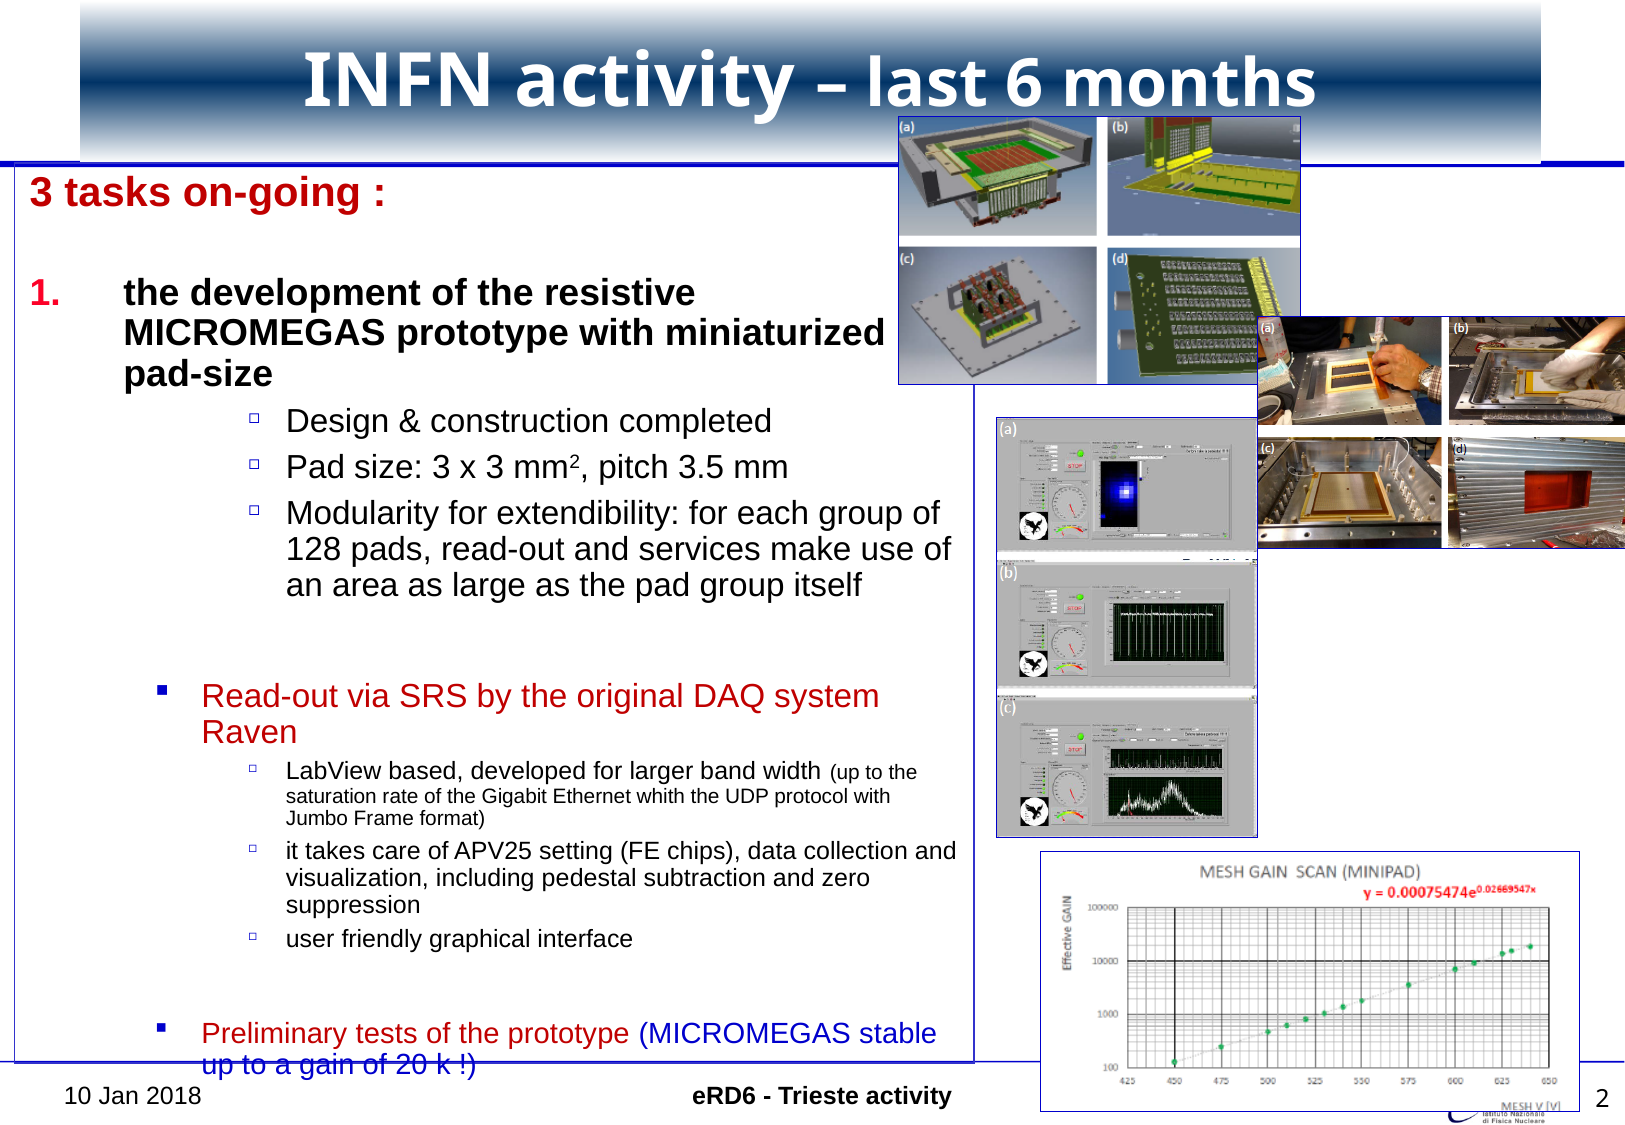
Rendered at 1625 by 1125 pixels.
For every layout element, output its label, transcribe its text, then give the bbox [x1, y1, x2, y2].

title INFN activity – last 6 months [80, 1, 1541, 164]
picture [1039, 850, 1580, 1125]
picture [897, 116, 1625, 838]
list 3 tasks on-going : the development of the resistive MICROMEGAS prototype with miniaturized pad-size Design & construction completed Pad size: 3 x 3 mm2, pitch 3.5 mm Modularity for extendibility: for each group of 128 pads, read-out and services make use of an area as large as the pad group itself Read-out via SRS by the original DAQ system Raven LabView based, developed for larger band width (up to the saturation rate of the Gigabit Ethernet whith the UDP protocol with Jumbo Frame format) it takes care of APV25 setting (FE chips), data collection and visualization, including pedestal subtraction and zero suppression user friendly graphical interface Preliminary tests of the prototype (MICROMEGAS stable up to a gain of 20 k !) [14, 162, 975, 1064]
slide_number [48, 1095, 1431, 1125]
